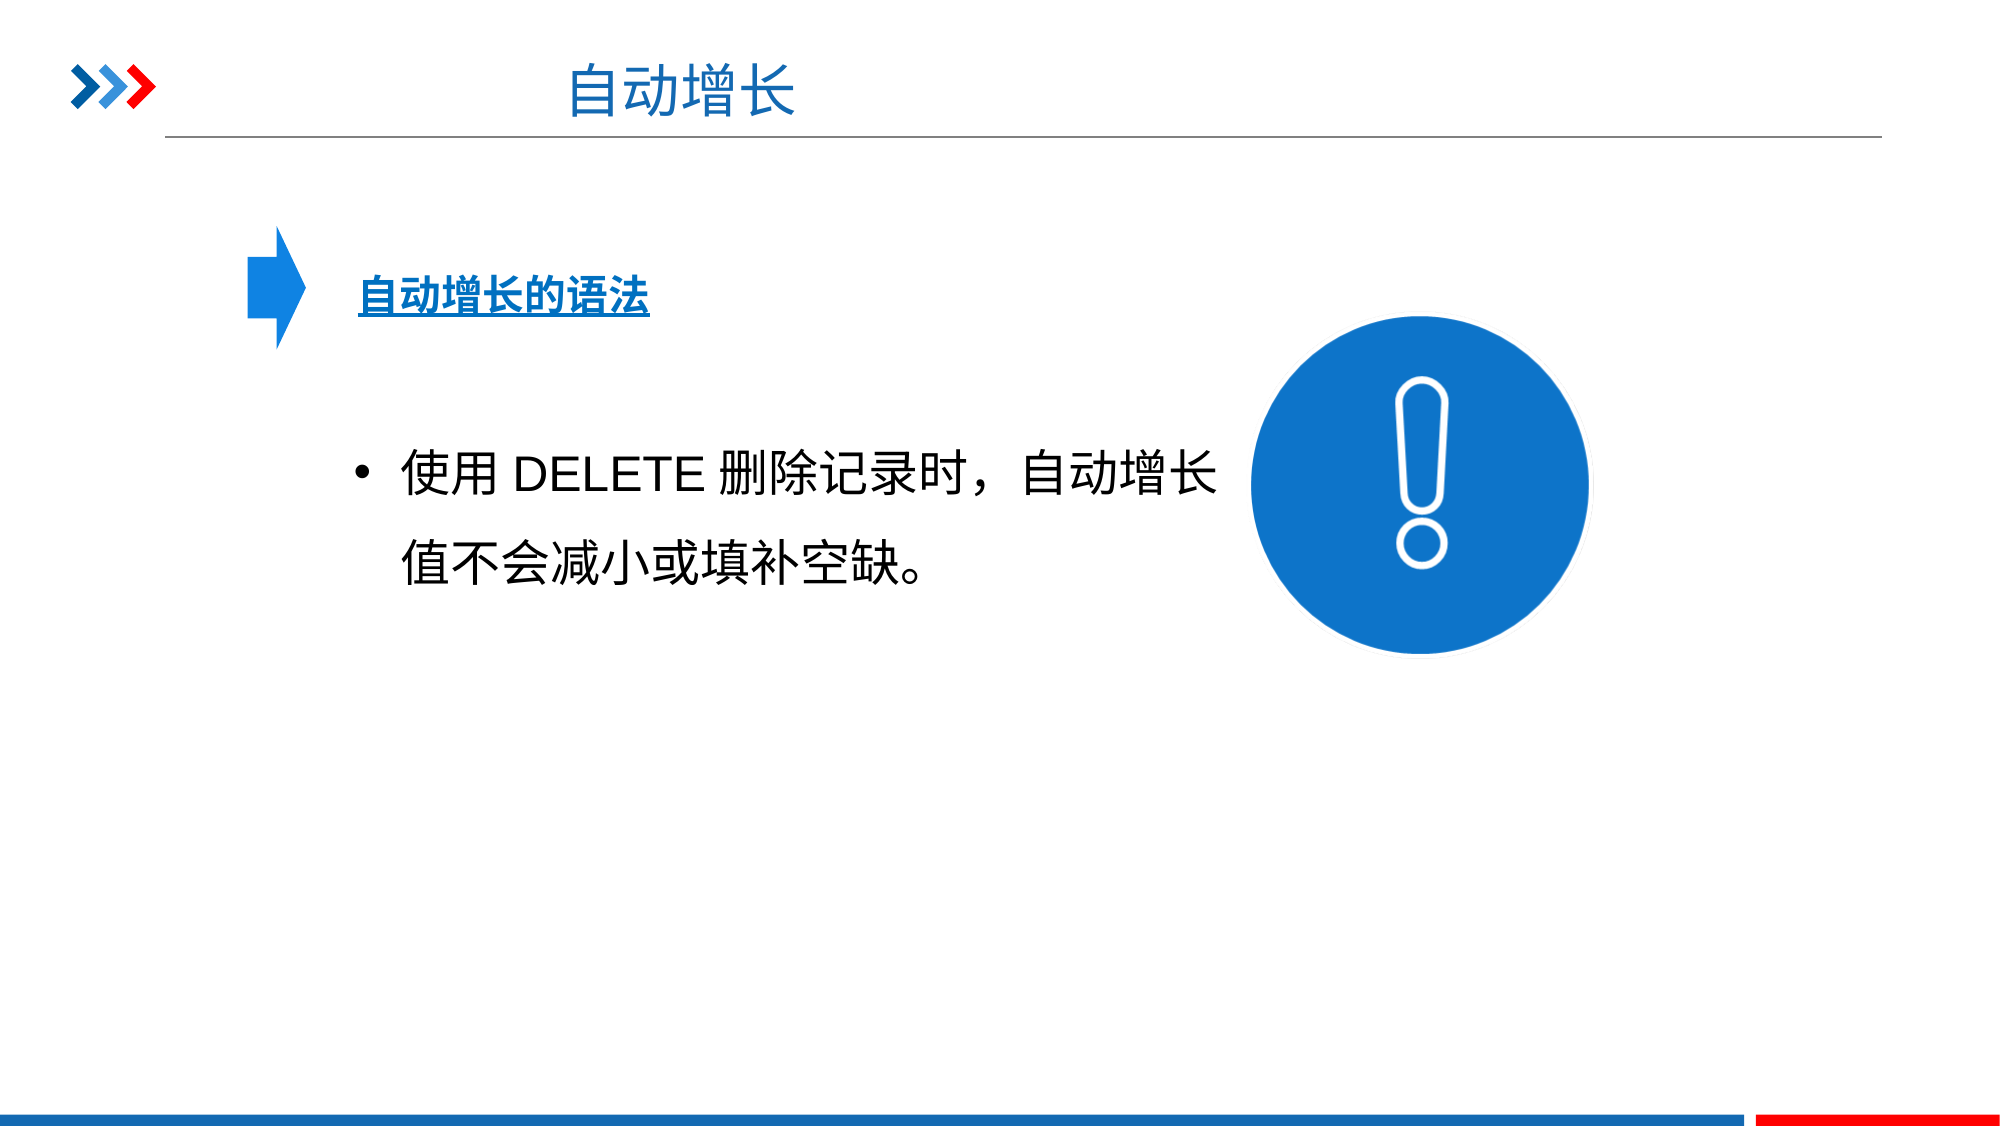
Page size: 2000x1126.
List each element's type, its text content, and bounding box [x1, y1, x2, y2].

text_box [247, 226, 306, 350]
picture [1245, 281, 1692, 703]
title 自动增长 [521, 25, 1296, 153]
text_box 使用DELETE删除记录时，自动增长值不会减小或填补空缺。 [338, 403, 1240, 599]
text_box 自动增长的语法 [342, 261, 665, 326]
